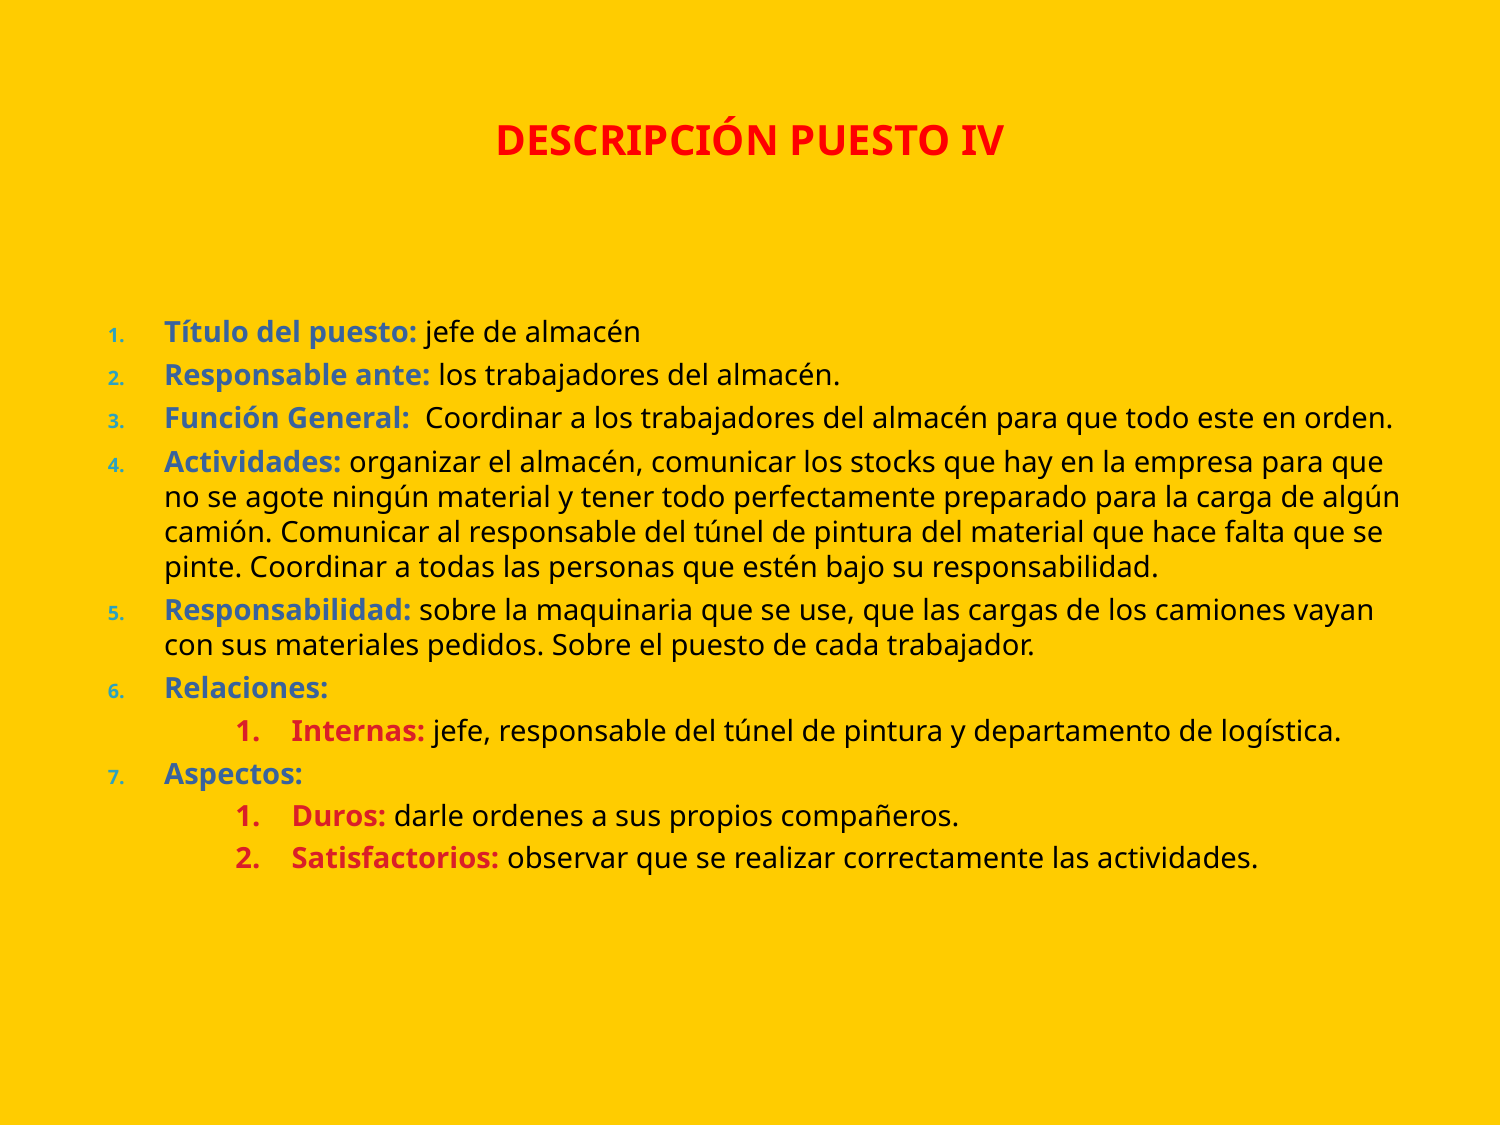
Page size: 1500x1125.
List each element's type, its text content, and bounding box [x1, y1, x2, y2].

list Título del puesto: jefe de almacén Responsable ante: los trabajadores del almacén. Función General: Coordinar a los trabajadores del almacén para que todo este en orden. Actividades: organizar el almacén, comunicar los stocks que hay en la empresa para que no se agote ningún material y tener todo perfectamente preparado para la carga de algún camión. Comunicar al responsable del túnel de pintura del material que hace falta que se pinte. Coordinar a todas las personas que estén bajo su responsabilidad. Responsabilidad: sobre la maquinaria que se use, que las cargas de los camiones vayan con sus materiales pedidos. Sobre el puesto de cada trabajador. Relaciones: Internas: jefe, responsable del túnel de pintura y departamento de logística. Aspectos: Duros: darle ordenes a sus propios compañeros. Satisfactorios: observar que se realizar correctamente las actividades. [75, 262, 1425, 1005]
title DESCRIPCIÓN PUESTO IV [75, 45, 1425, 233]
